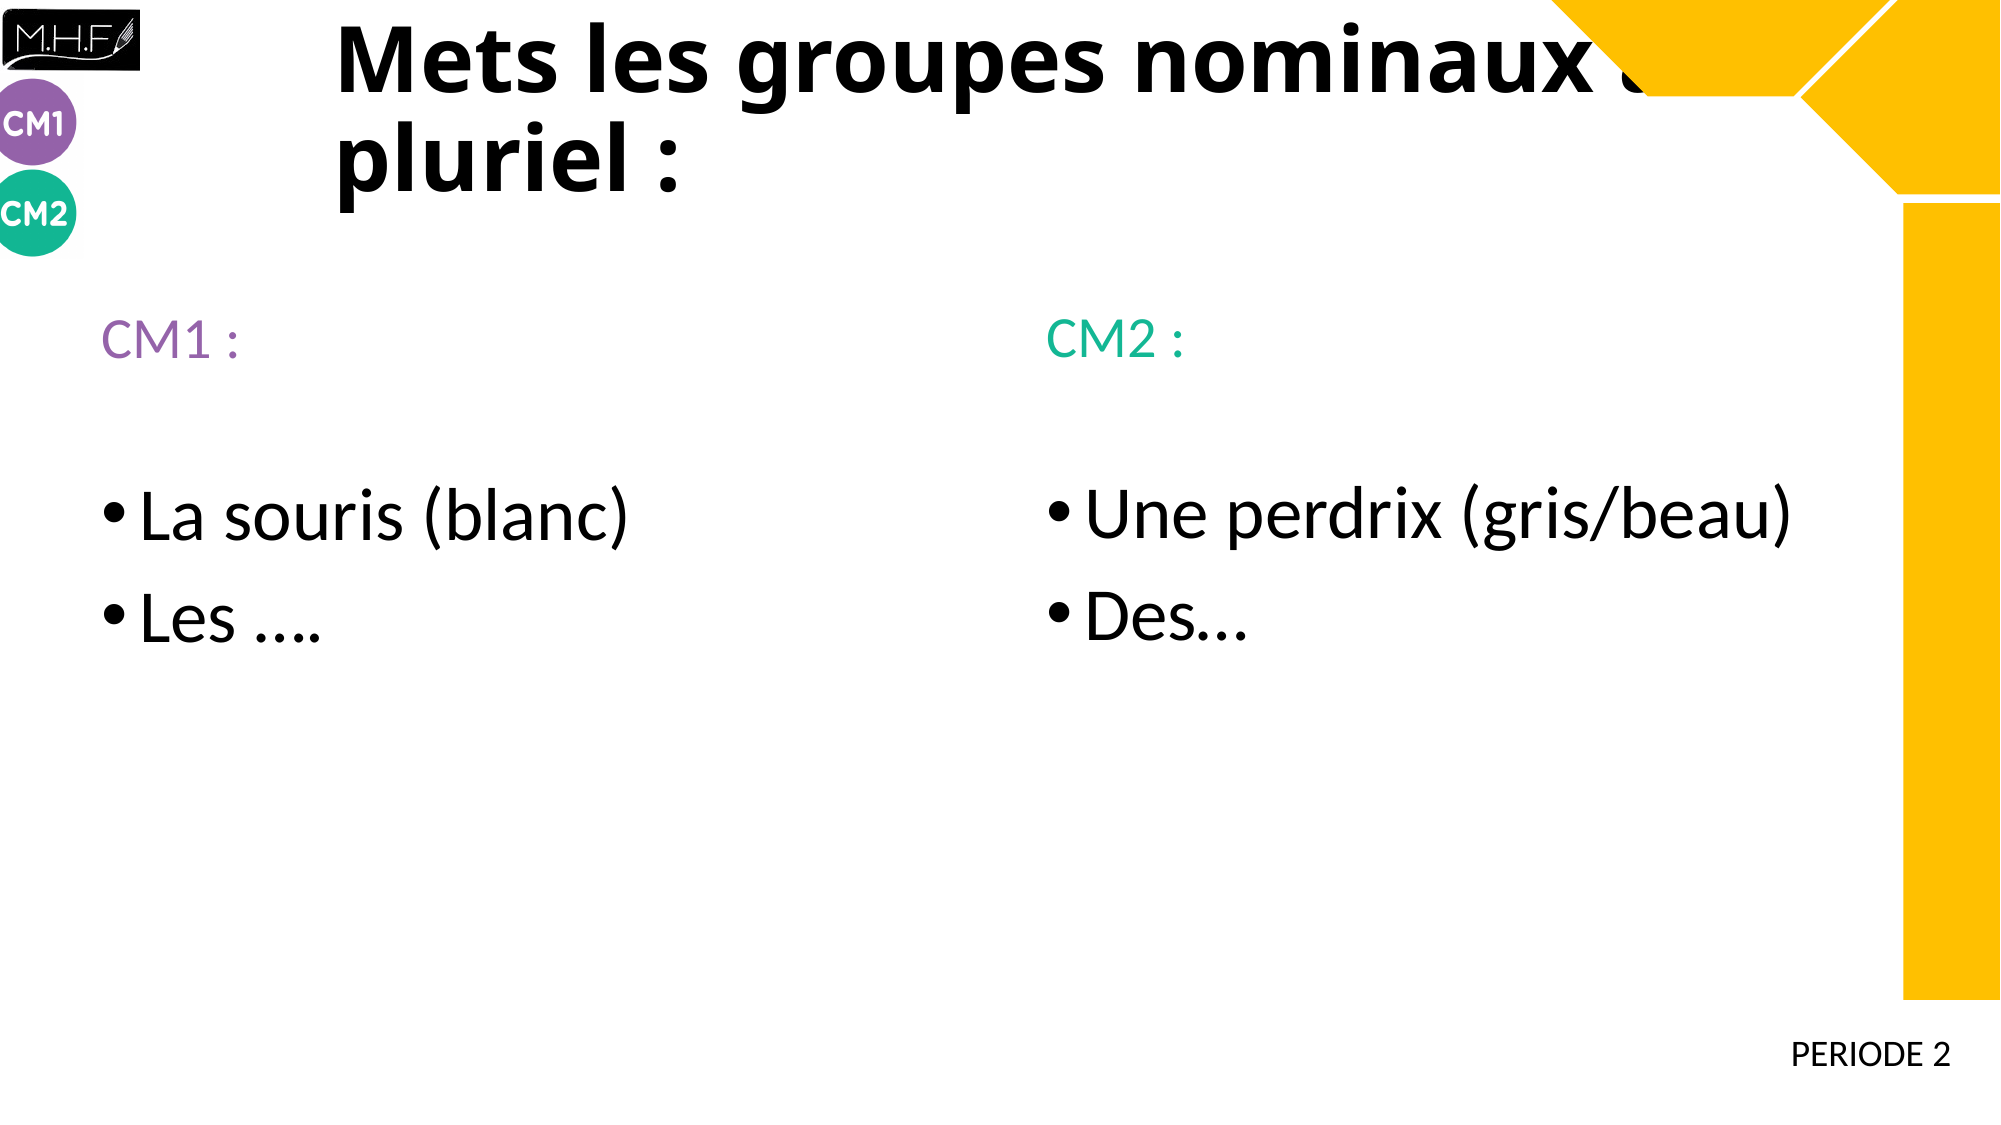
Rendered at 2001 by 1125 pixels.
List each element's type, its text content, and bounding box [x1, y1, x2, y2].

list CM1 : La souris (blanc) Les …. [86, 300, 897, 1015]
text_box [1549, 0, 1892, 98]
text_box CM2 : Une perdrix (gris/beau) Des… [1031, 299, 1853, 1014]
text_box [1902, 202, 2000, 1001]
title Mets les groupes nominaux au pluriel : [318, 3, 1865, 221]
picture [0, 7, 140, 259]
text_box PERIODE 2 [1362, 1021, 1967, 1125]
text_box [1799, 0, 2000, 196]
